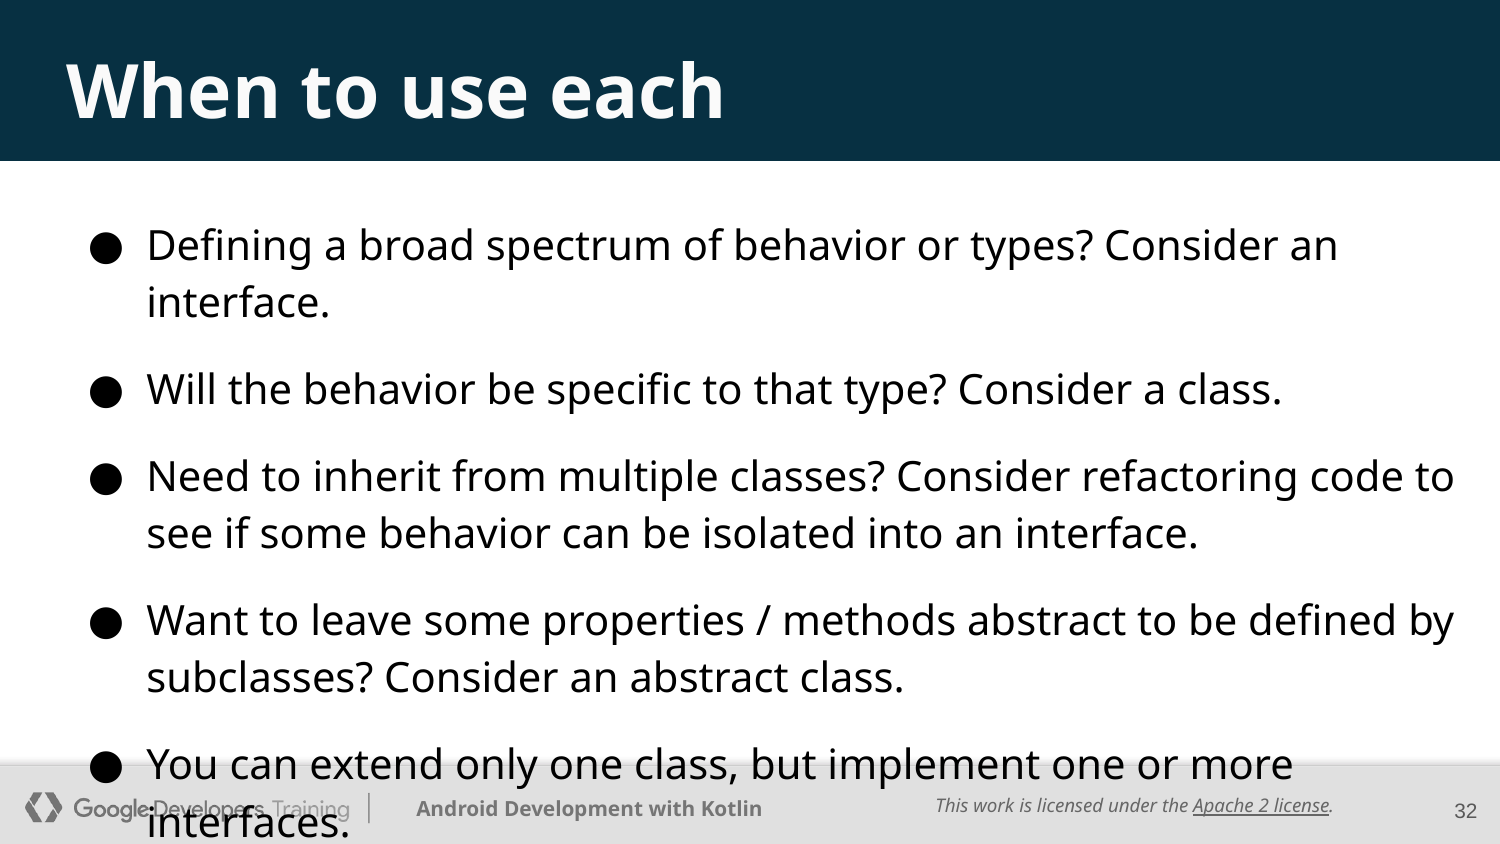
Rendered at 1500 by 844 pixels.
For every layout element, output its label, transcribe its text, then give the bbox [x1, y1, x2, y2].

title When to use each [51, 28, 1449, 122]
picture [0, 161, 1500, 844]
slide_number ‹#› [1402, 777, 1493, 842]
list Defining a broad spectrum of behavior or types? Consider an interface. Will the behavior be specific to that type? Consider a class. Need to inherit from multiple classes? Consider refactoring code to see if some behavior can be isolated into an interface. Want to leave some properties / methods abstract to be defined by subclasses? Consider an abstract class. You can extend only one class, but implement one or more interfaces. [56, 195, 1495, 753]
